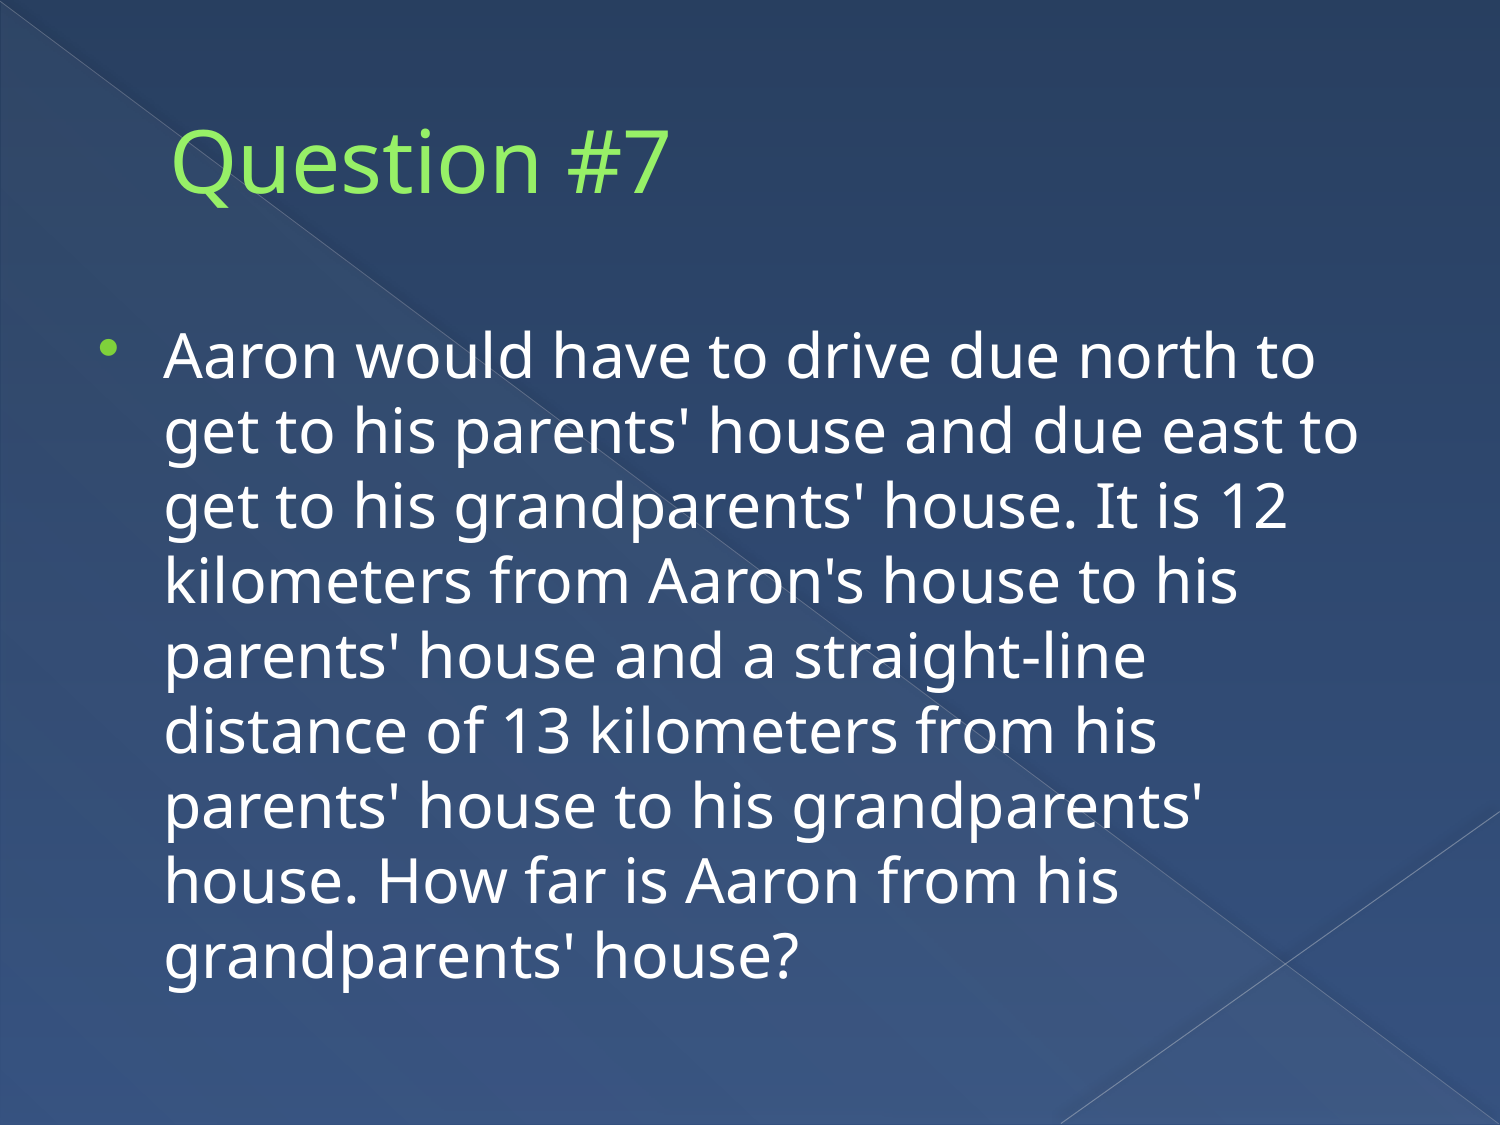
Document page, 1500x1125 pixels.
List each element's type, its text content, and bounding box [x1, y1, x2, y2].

title Question #7 [75, 43, 1425, 274]
list Aaron would have to drive due north to get to his parents' house and due east to get to his grandparents' house. It is 12 kilometers from Aaron's house to his parents' house and a straight-line distance of 13 kilometers from his parents' house to his grandparents' house. How far is Aaron from his grandparents' house? [75, 308, 1425, 1059]
